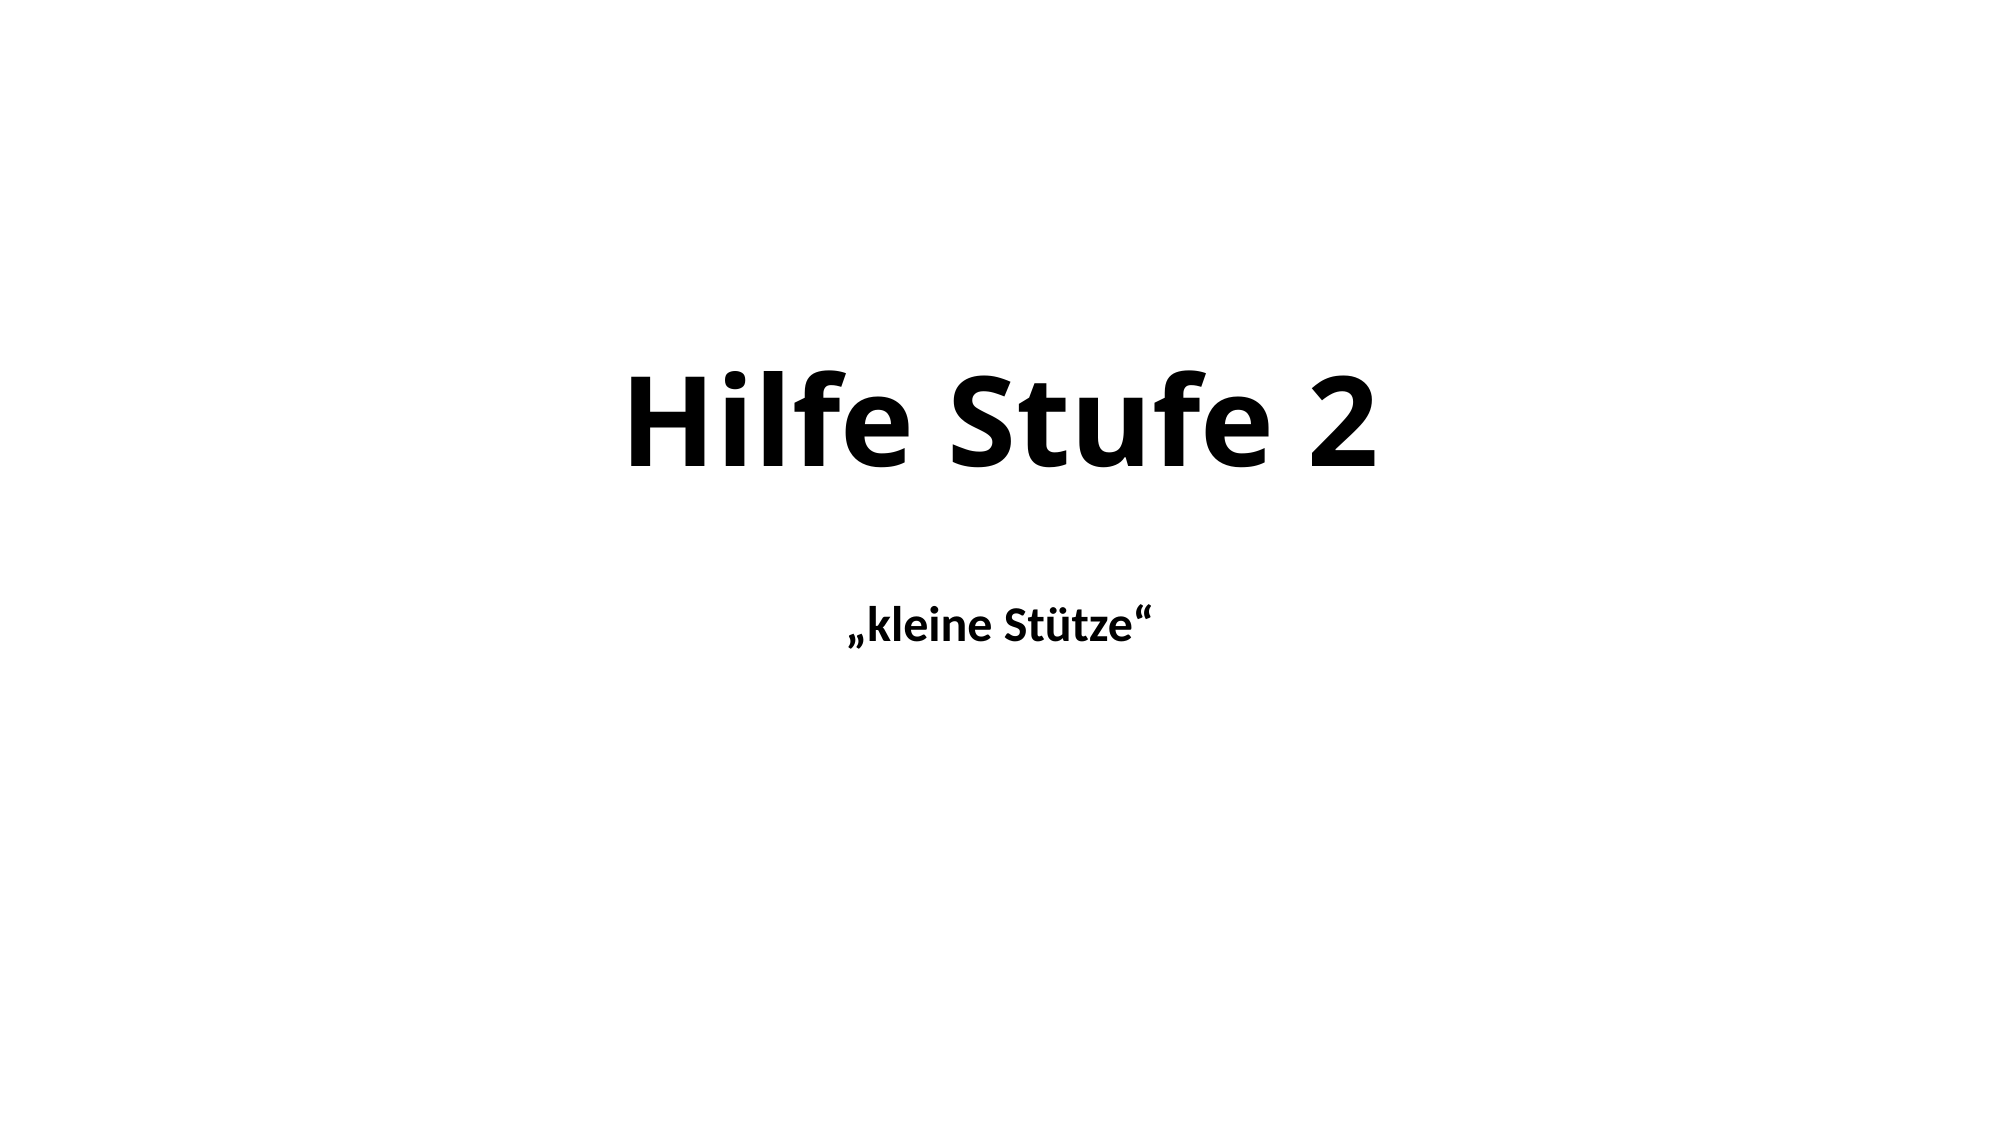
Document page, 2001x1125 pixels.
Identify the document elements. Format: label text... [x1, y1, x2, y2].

title Hilfe Stufe 2 [249, 109, 1750, 501]
subtitle „kleine Stütze“ [249, 590, 1750, 863]
